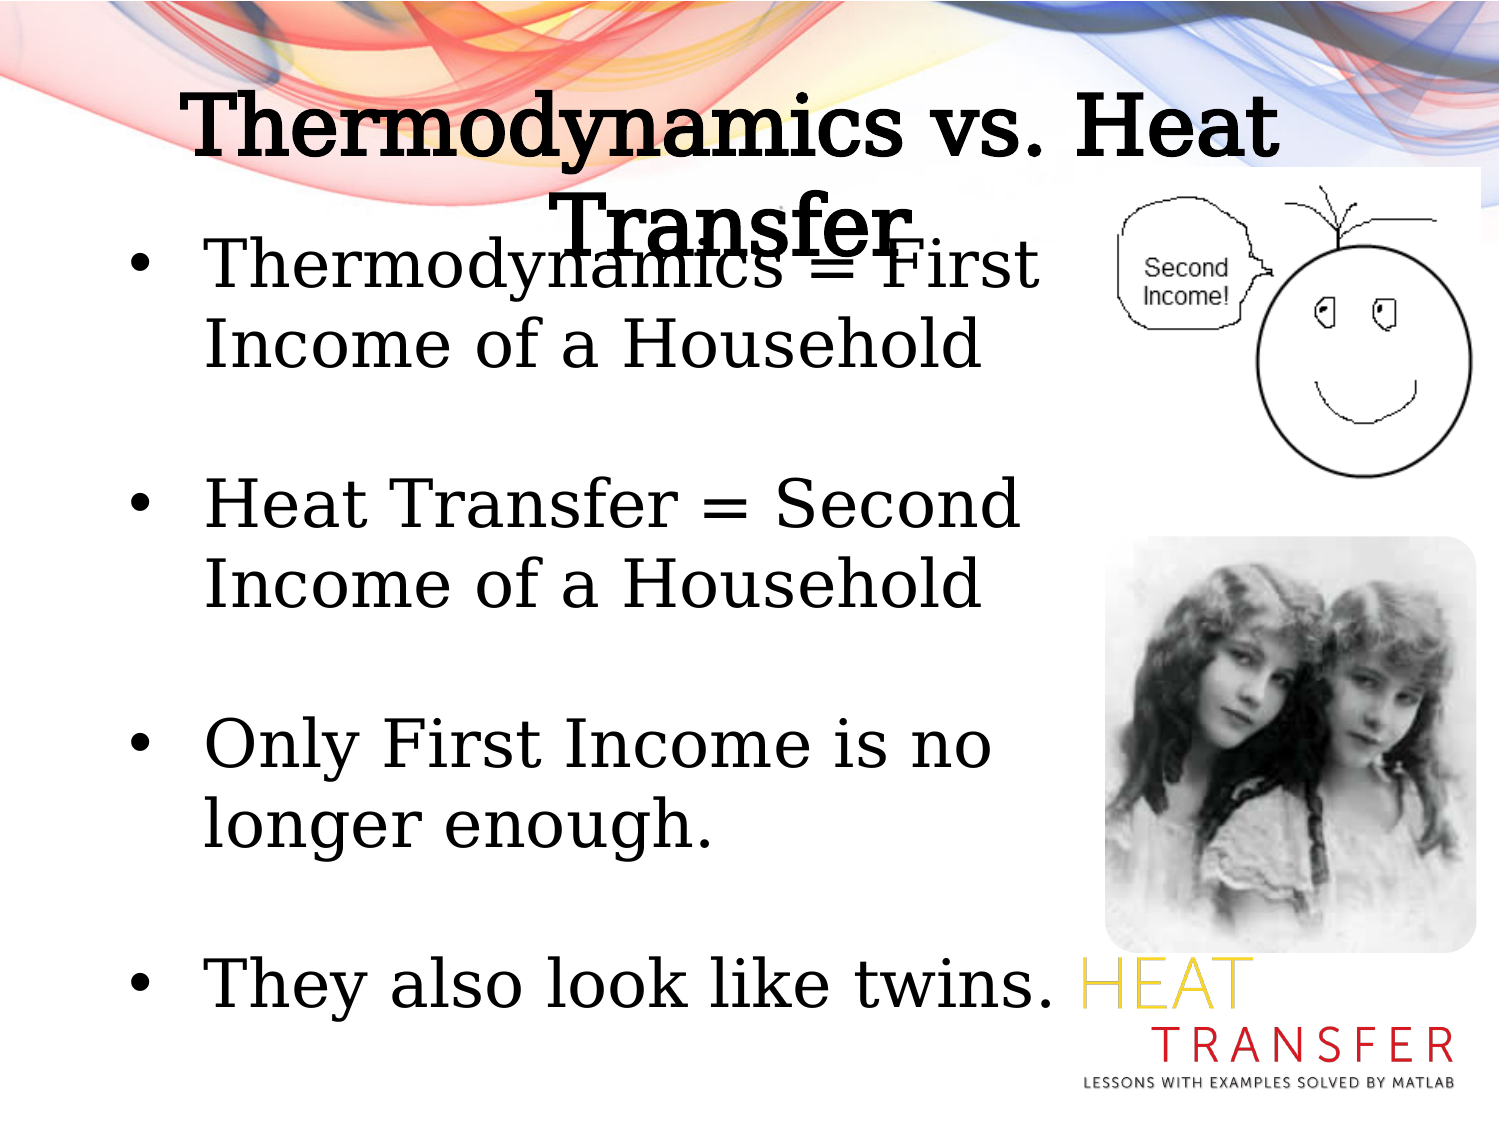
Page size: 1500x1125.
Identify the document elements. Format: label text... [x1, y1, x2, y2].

picture [0, 1, 1499, 487]
text_box Thermodynamics = First Income of a Household Heat Transfer = Second Income of a Household Only First Income is no longer enough. They also look like twins. [113, 213, 1147, 1089]
text_box Thermodynamics vs. Heat Transfer [0, 63, 1481, 369]
picture [1075, 536, 1477, 1093]
